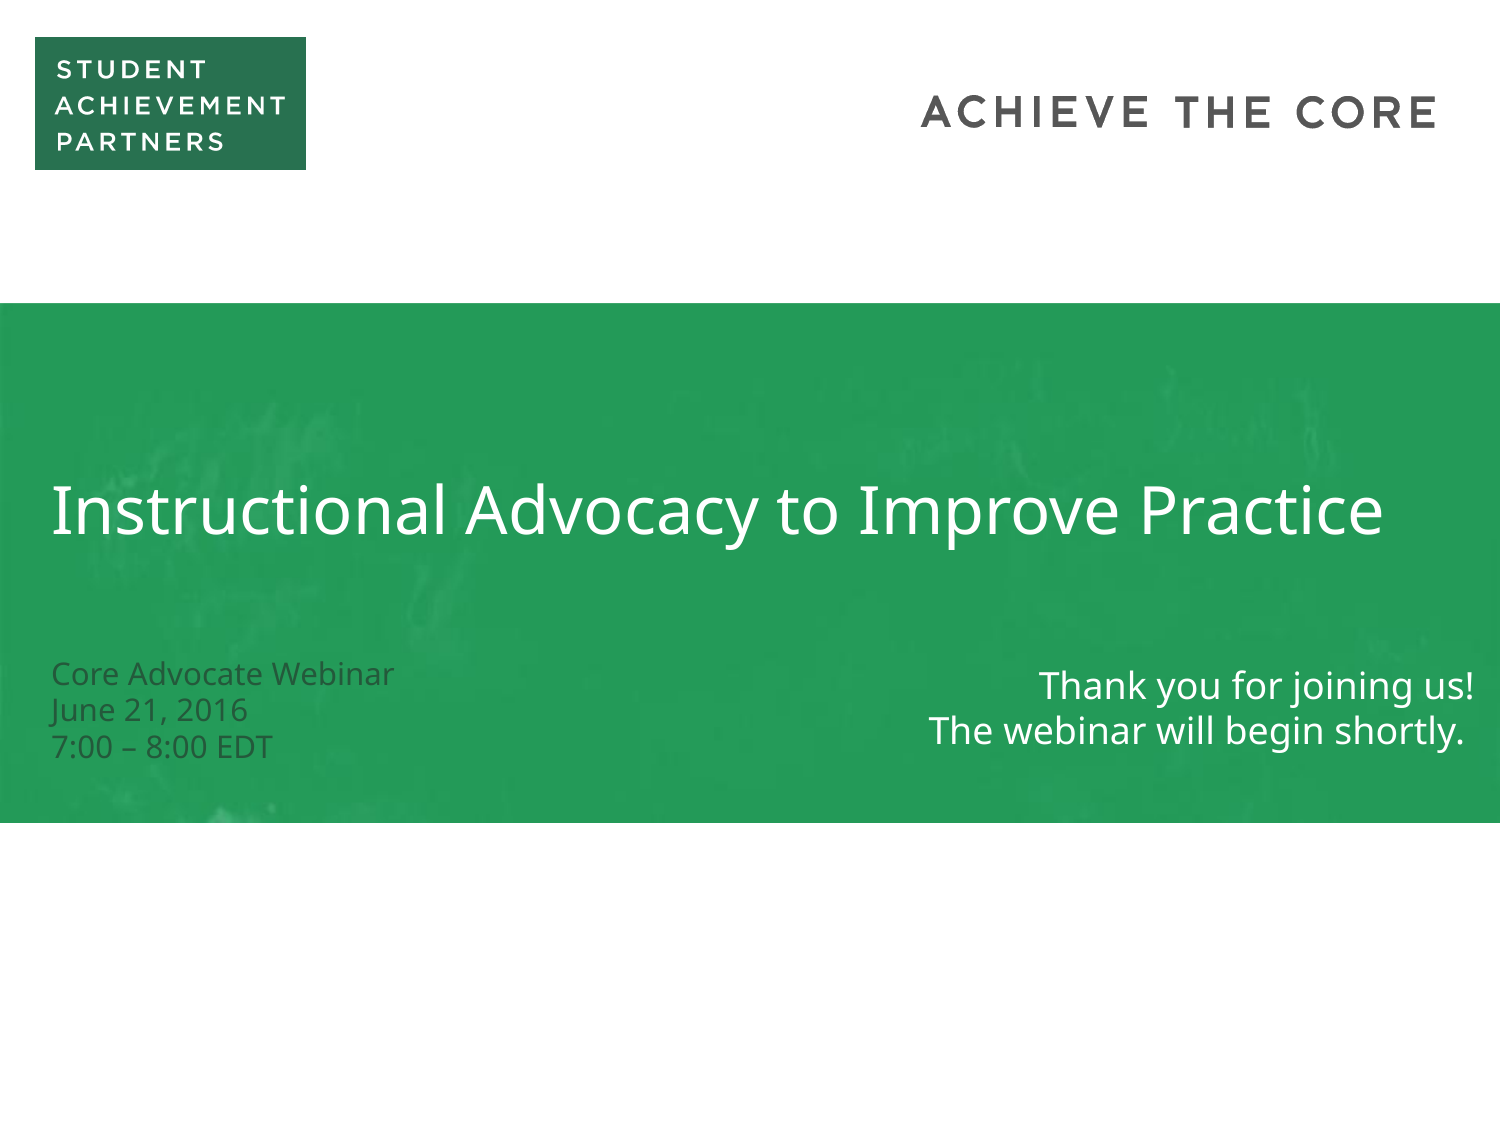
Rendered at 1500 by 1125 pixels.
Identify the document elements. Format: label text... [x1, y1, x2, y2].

picture [35, 37, 306, 170]
picture [0, 304, 1500, 823]
title Instructional Advocacy to Improve Practice [35, 387, 1478, 629]
picture [878, 46, 1478, 170]
subtitle Core Advocate Webinar June 21, 2016 7:00 – 8:00 EDT [35, 654, 712, 785]
text_box Thank you for joining us! The webinar will begin shortly. [712, 654, 1500, 802]
